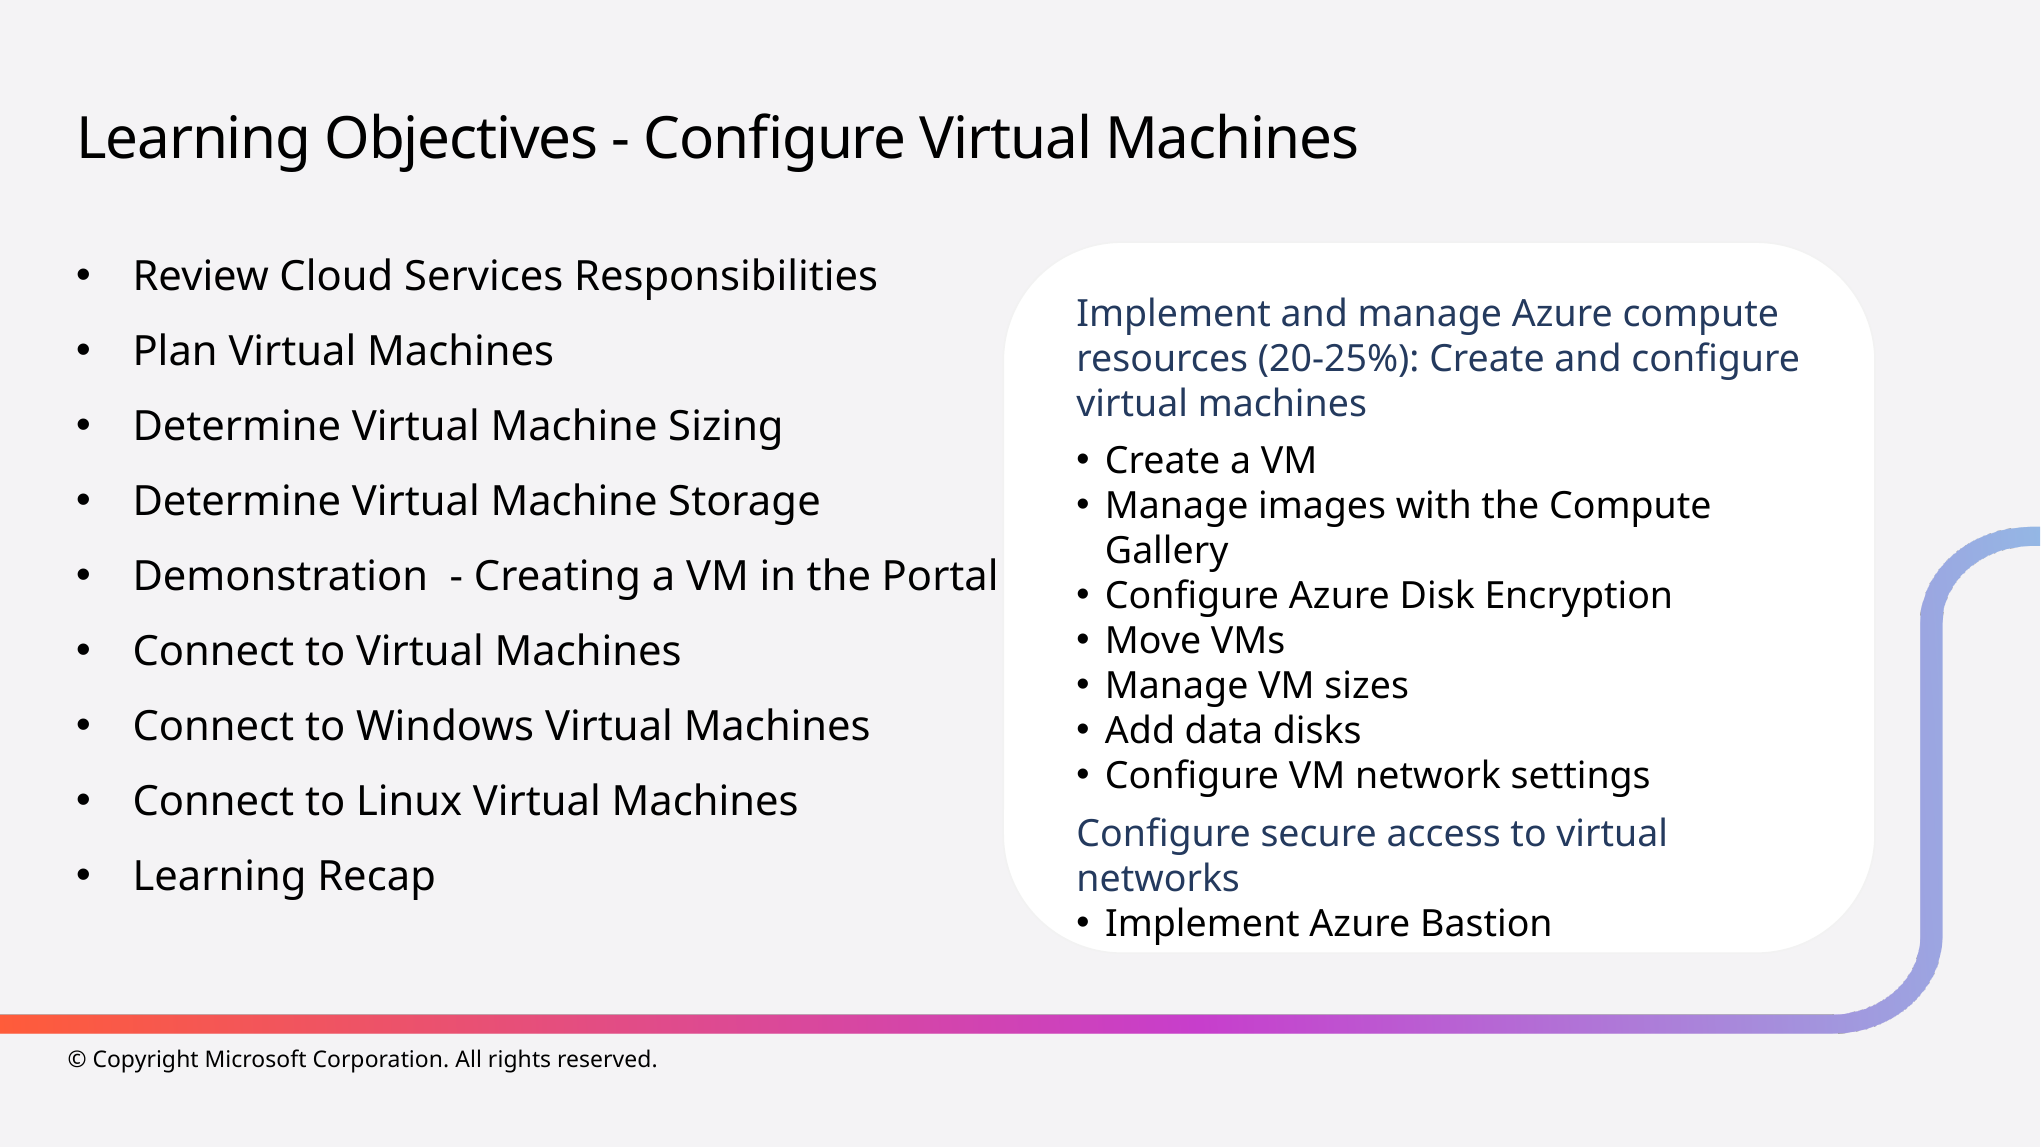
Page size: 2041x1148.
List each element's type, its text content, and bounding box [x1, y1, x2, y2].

text_box Review Cloud Services Responsibilities Plan Virtual Machines Determine Virtual Machine Sizing Determine Virtual Machine Storage Demonstration - Creating a VM in the Portal Connect to Virtual Machines Connect to Windows Virtual Machines Connect to Linux Virtual Machines Learning Recap [76, 248, 1004, 959]
text_box Implement and manage Azure compute resources (20-25%): Create and configure virtual machines Create a VM Manage images with the Compute Gallery Configure Azure Disk Encryption Move VMs Manage VM sizes Add data disks Configure VM network settings Configure secure access to virtual networks Implement Azure Bastion [1061, 281, 1843, 997]
title Learning Objectives - Configure Virtual Machines [76, 93, 1968, 230]
picture [0, 526, 2041, 1034]
